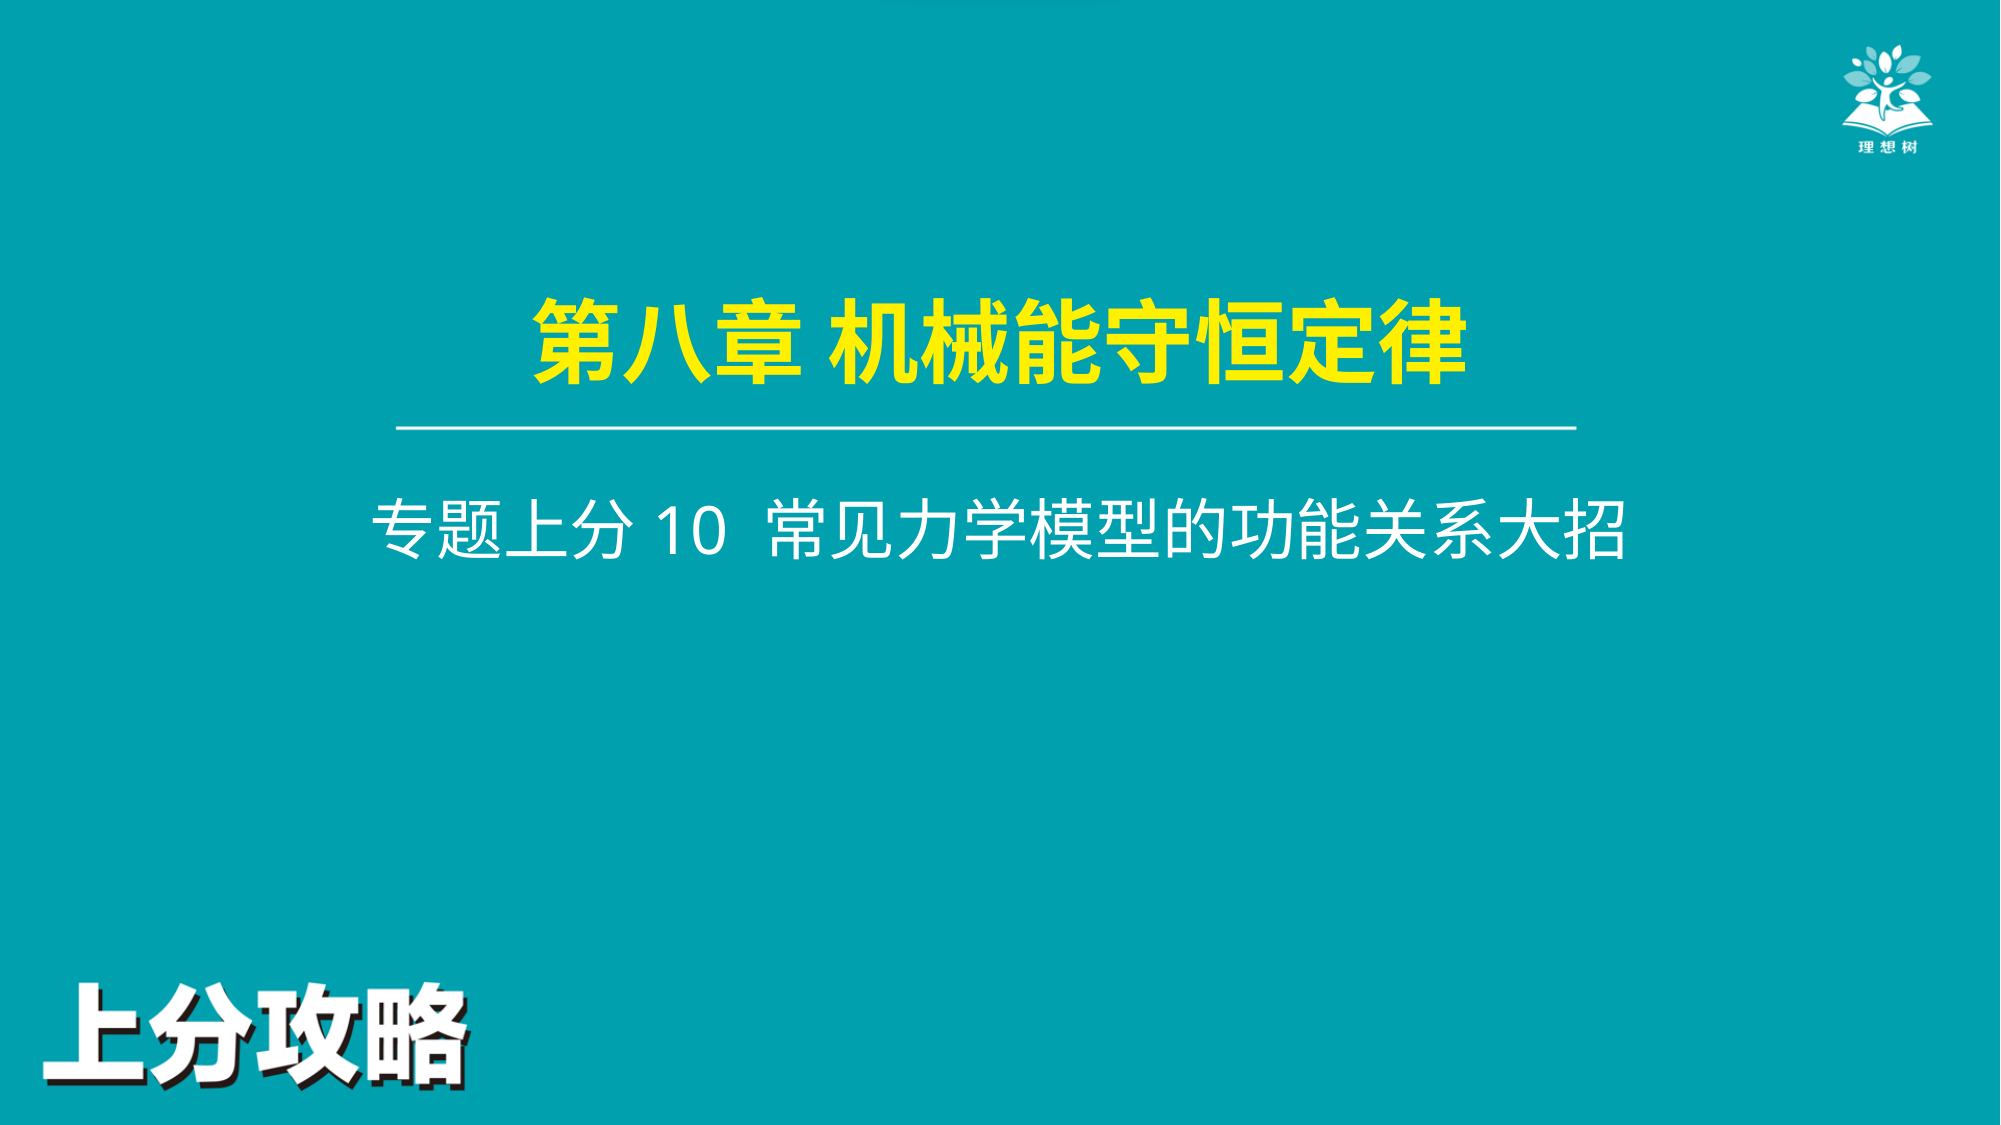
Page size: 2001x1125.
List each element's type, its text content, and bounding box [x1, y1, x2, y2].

picture [0, 579, 2000, 1125]
text_box 专题上分10 常见力学模型的功能关系大招 [0, 472, 2000, 579]
text_box 第八章 机械能守恒定律 [0, 265, 2000, 413]
picture [0, 413, 2000, 472]
picture [0, 0, 2000, 265]
